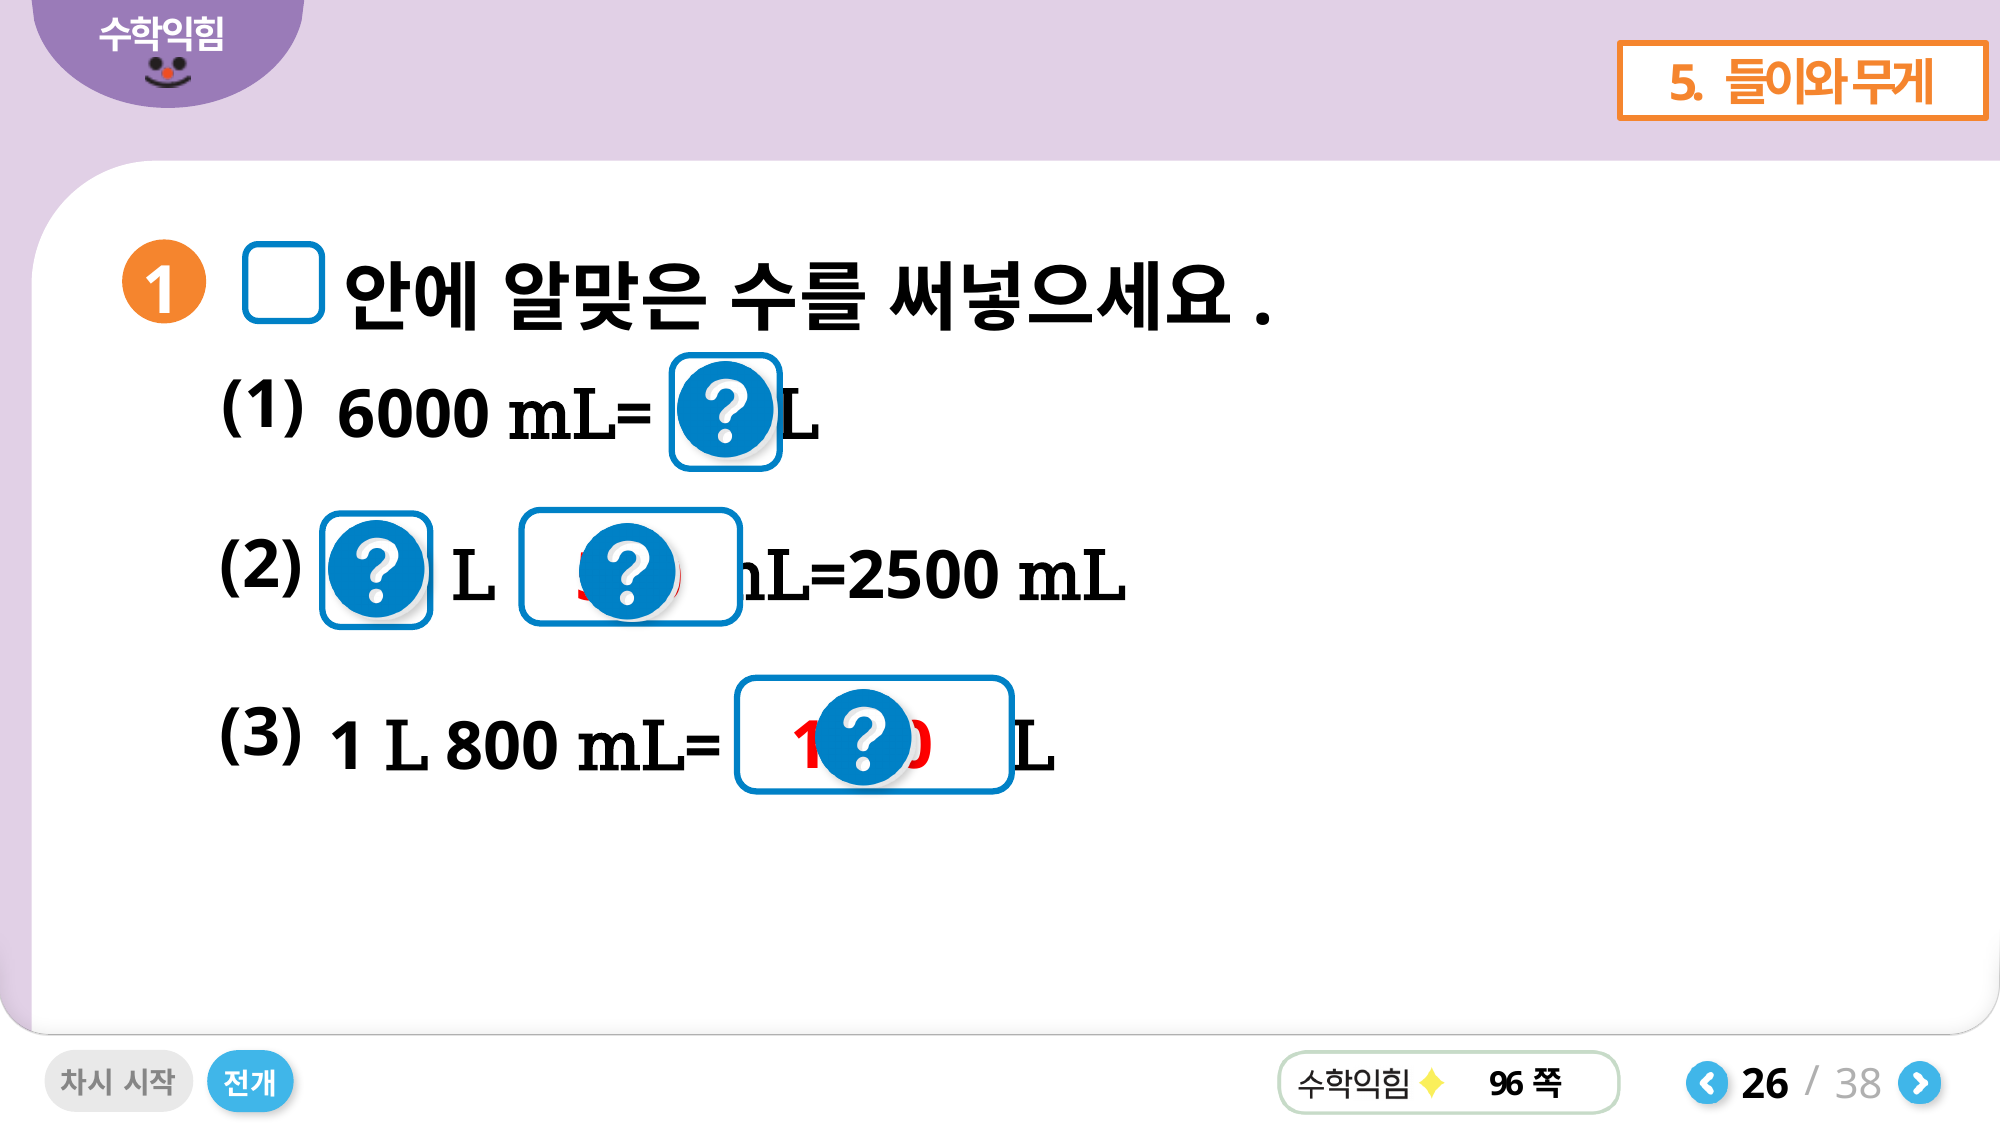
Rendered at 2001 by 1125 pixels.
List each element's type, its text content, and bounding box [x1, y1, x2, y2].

text_box (2) [204, 513, 319, 609]
text_box L mL=2500 mL [450, 516, 525, 609]
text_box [38, 1048, 297, 1114]
text_box 5. 들이와 무게 [1619, 43, 1987, 118]
text_box [737, 677, 1012, 792]
picture [579, 523, 680, 622]
text_box (3) [204, 681, 319, 776]
picture [0, 929, 2000, 1125]
picture [145, 57, 191, 88]
text_box 1 L 800 mL= mL [1010, 686, 1315, 779]
text_box 500 [575, 518, 726, 611]
text_box 6000 mL= L [337, 355, 684, 448]
text_box [324, 513, 426, 522]
text_box [245, 244, 323, 321]
text_box 1 L 800 mL= mL [328, 686, 739, 779]
text_box [521, 509, 741, 624]
text_box 1800 [790, 685, 941, 778]
picture [677, 361, 779, 461]
text_box L mL=2500 mL [736, 516, 1437, 609]
text_box [674, 355, 773, 363]
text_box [1685, 1061, 1941, 1104]
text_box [1276, 1049, 1621, 1116]
text_box 6000 mL= L [767, 355, 1324, 448]
picture [815, 689, 917, 789]
text_box 1 [122, 239, 207, 324]
text_box (1) [206, 353, 321, 448]
text_box 안에 알맞은 수를 써넣으세요. [220, 231, 2000, 362]
picture [328, 520, 429, 620]
